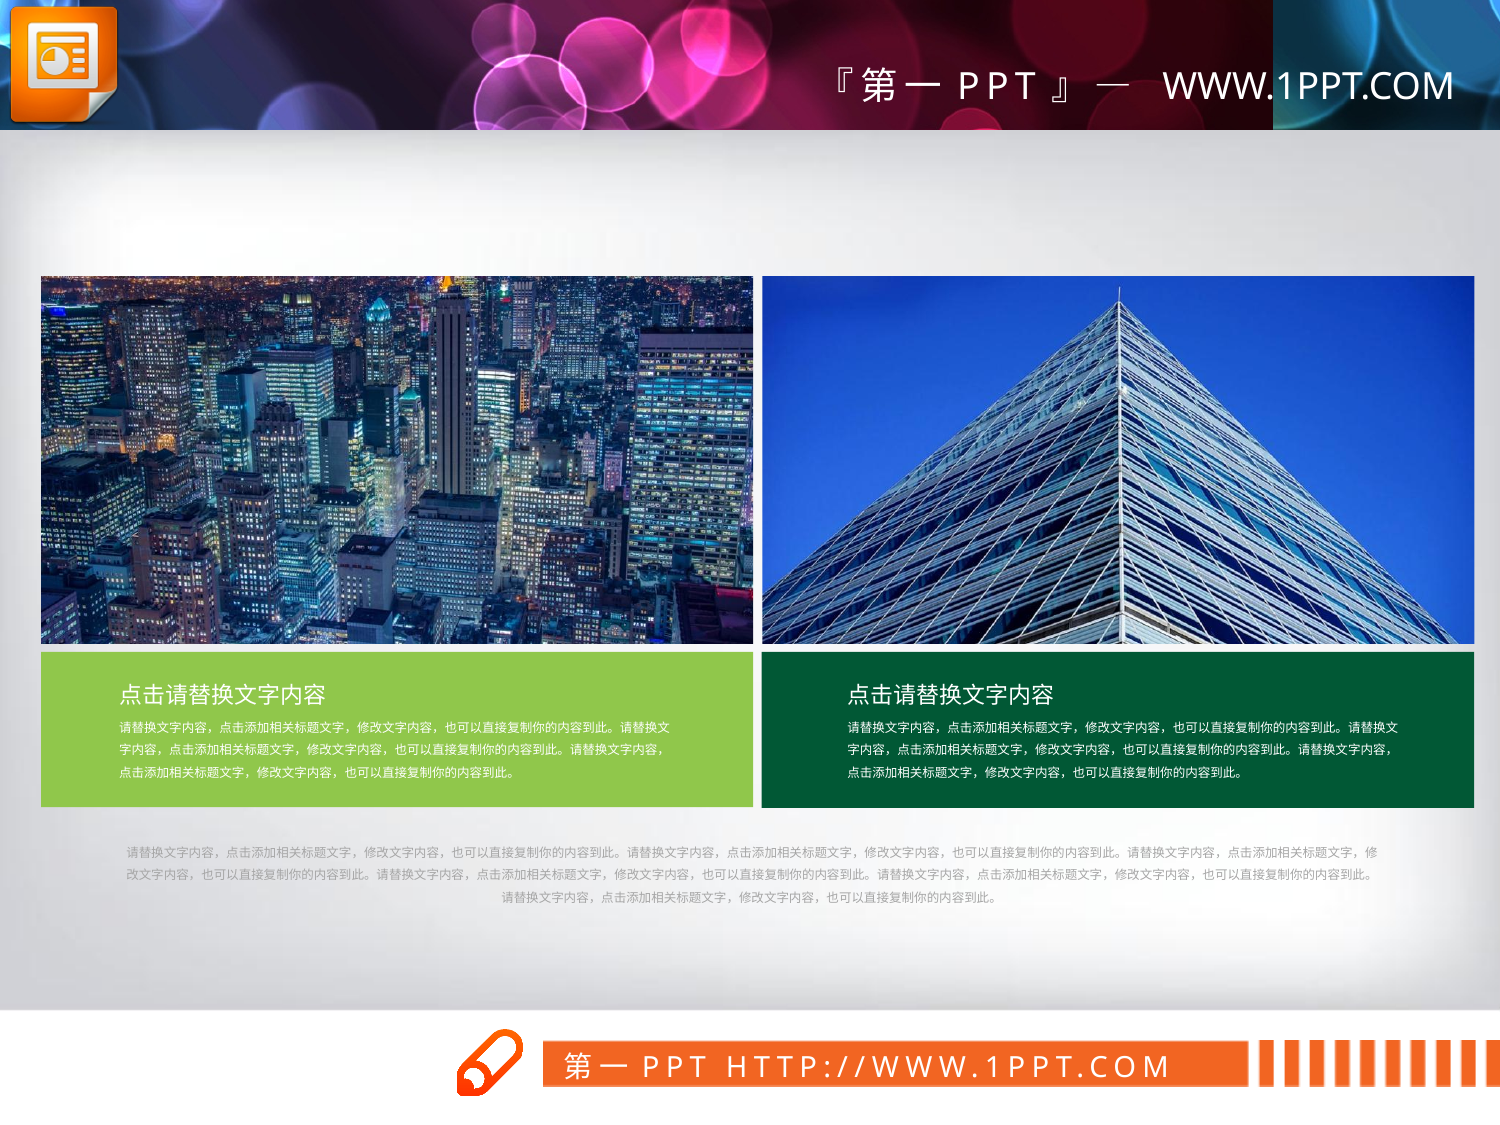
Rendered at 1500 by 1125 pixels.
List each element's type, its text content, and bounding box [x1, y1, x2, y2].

text_box 请替换文字内容，点击添加相关标题文字，修改文字内容，也可以直接复制你的内容到此。请替换文字内容，点击添加相关标题文字，修改文字内容，也可以直接复制你的内容到此。请替换文字内容，点击添加相关标题文字，修改文字内容，也可以直接复制你的内容到此。请替换文字内容，点击添加相关标题文字，修改文字内容，也可以直接复制你的内容到此。请替换文字内容，点击添加相关标题文字，修改文字内容，也可以直接复制你的内容到此。请替换文字内容，点击添加相关标题文字，修改文字内容，也可以直接复制你的内容到此。 [111, 829, 1404, 912]
text_box [761, 651, 1475, 808]
text_box [762, 276, 1475, 644]
text_box 点击请替换文字内容 [103, 672, 344, 717]
picture [0, 0, 1500, 1012]
text_box [41, 651, 754, 808]
text_box [41, 276, 754, 644]
text_box 请替换文字内容，点击添加相关标题文字，修改文字内容，也可以直接复制你的内容到此。请替换文字内容，点击添加相关标题文字，修改文字内容，也可以直接复制你的内容到此。请替换文字内容，点击添加相关标题文字，修改文字内容，也可以直接复制你的内容到此。 [102, 704, 689, 788]
text_box 点击请替换文字内容 [831, 672, 1072, 717]
text_box 请替换文字内容，点击添加相关标题文字，修改文字内容，也可以直接复制你的内容到此。请替换文字内容，点击添加相关标题文字，修改文字内容，也可以直接复制你的内容到此。请替换文字内容，点击添加相关标题文字，修改文字内容，也可以直接复制你的内容到此。 [830, 704, 1417, 788]
picture [543, 1040, 1500, 1087]
